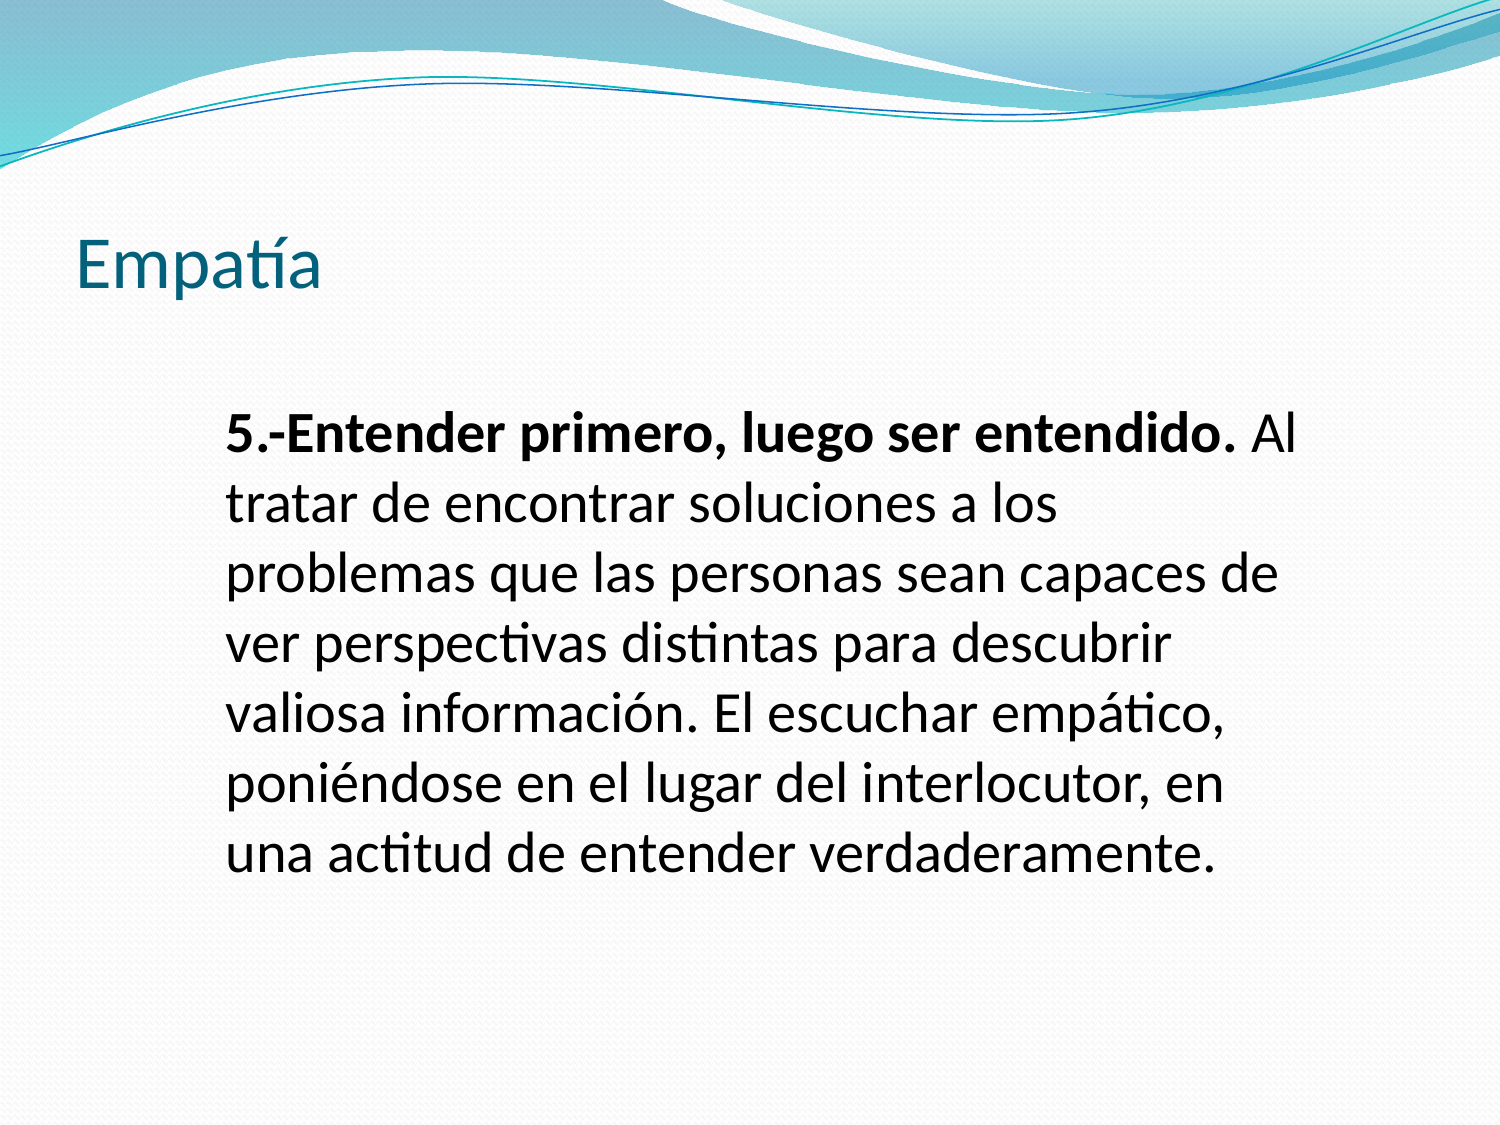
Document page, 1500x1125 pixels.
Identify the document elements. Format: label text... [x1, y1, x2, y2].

text_box 5.-Entender primero, luego ser entendido. Al tratar de encontrar soluciones a los problemas que las personas sean capaces de ver perspectivas distintas para descubrir valiosa información. El escuchar empático, poniéndose en el lugar del interlocutor, en una actitud de entender verdaderamente. [210, 386, 1336, 892]
title Empatía [74, 115, 1426, 304]
